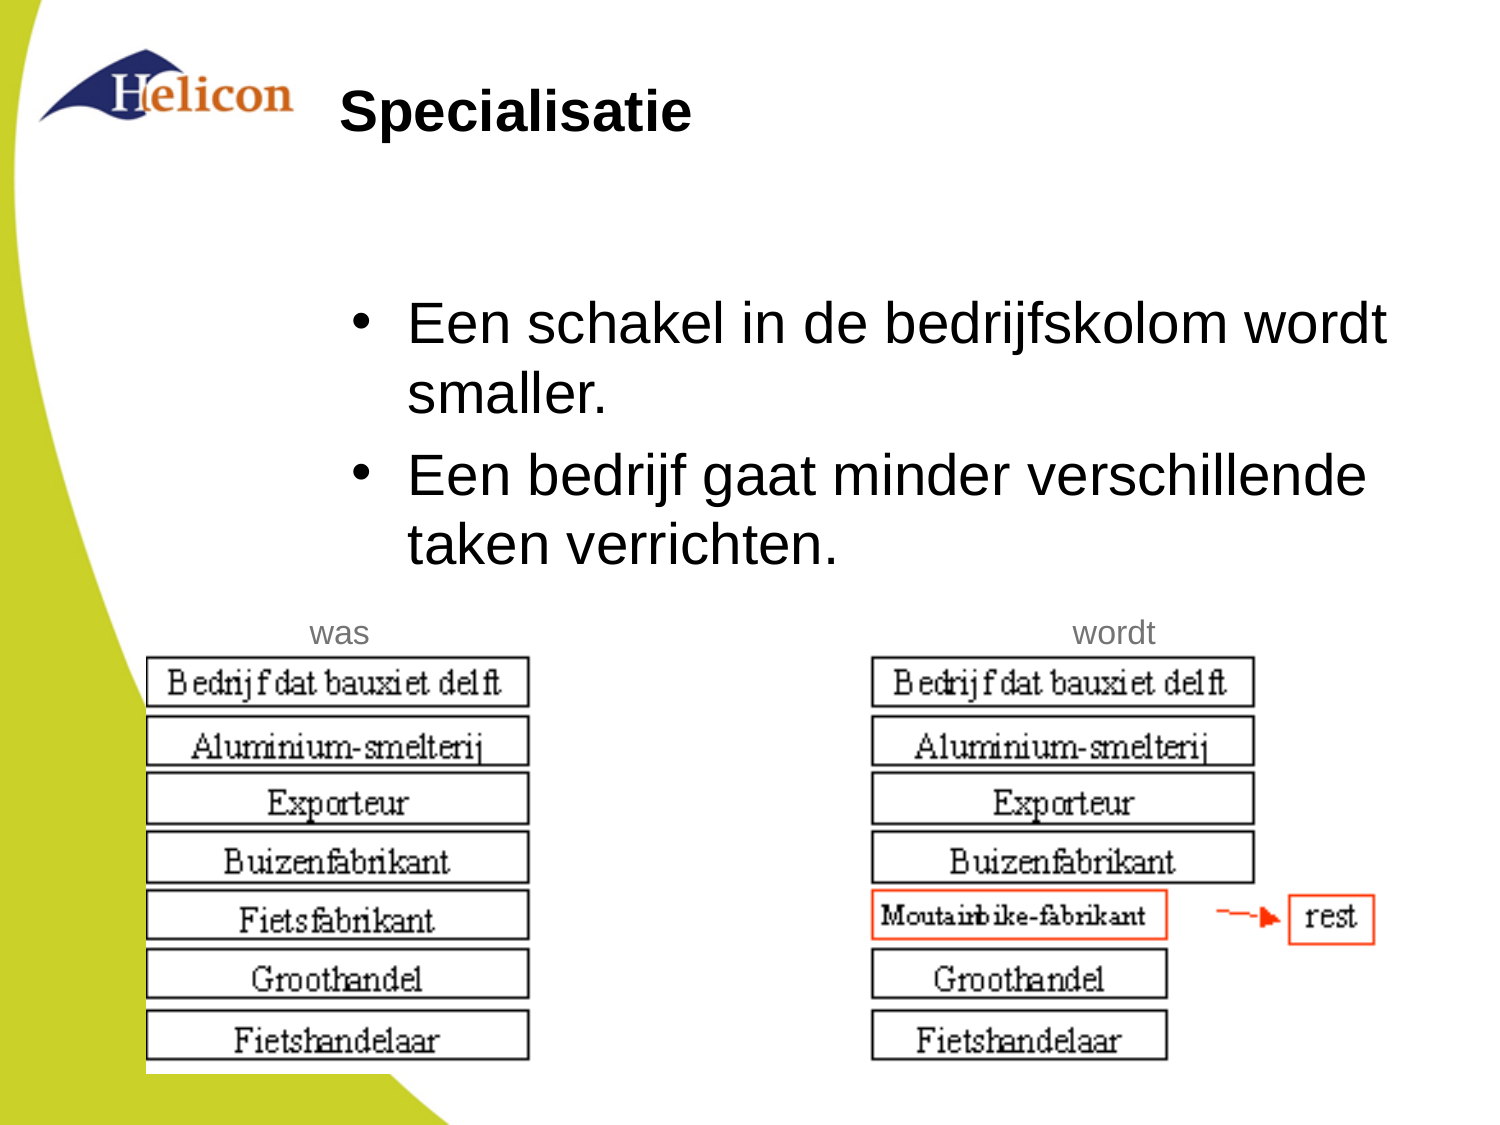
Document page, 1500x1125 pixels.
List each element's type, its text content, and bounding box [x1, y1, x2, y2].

picture [0, 0, 1500, 1125]
title Specialisatie [324, 54, 1415, 161]
list Een schakel in de bedrijfskolom wordt smaller. Een bedrijf gaat minder verschillende taken verrichten. [336, 196, 1425, 599]
